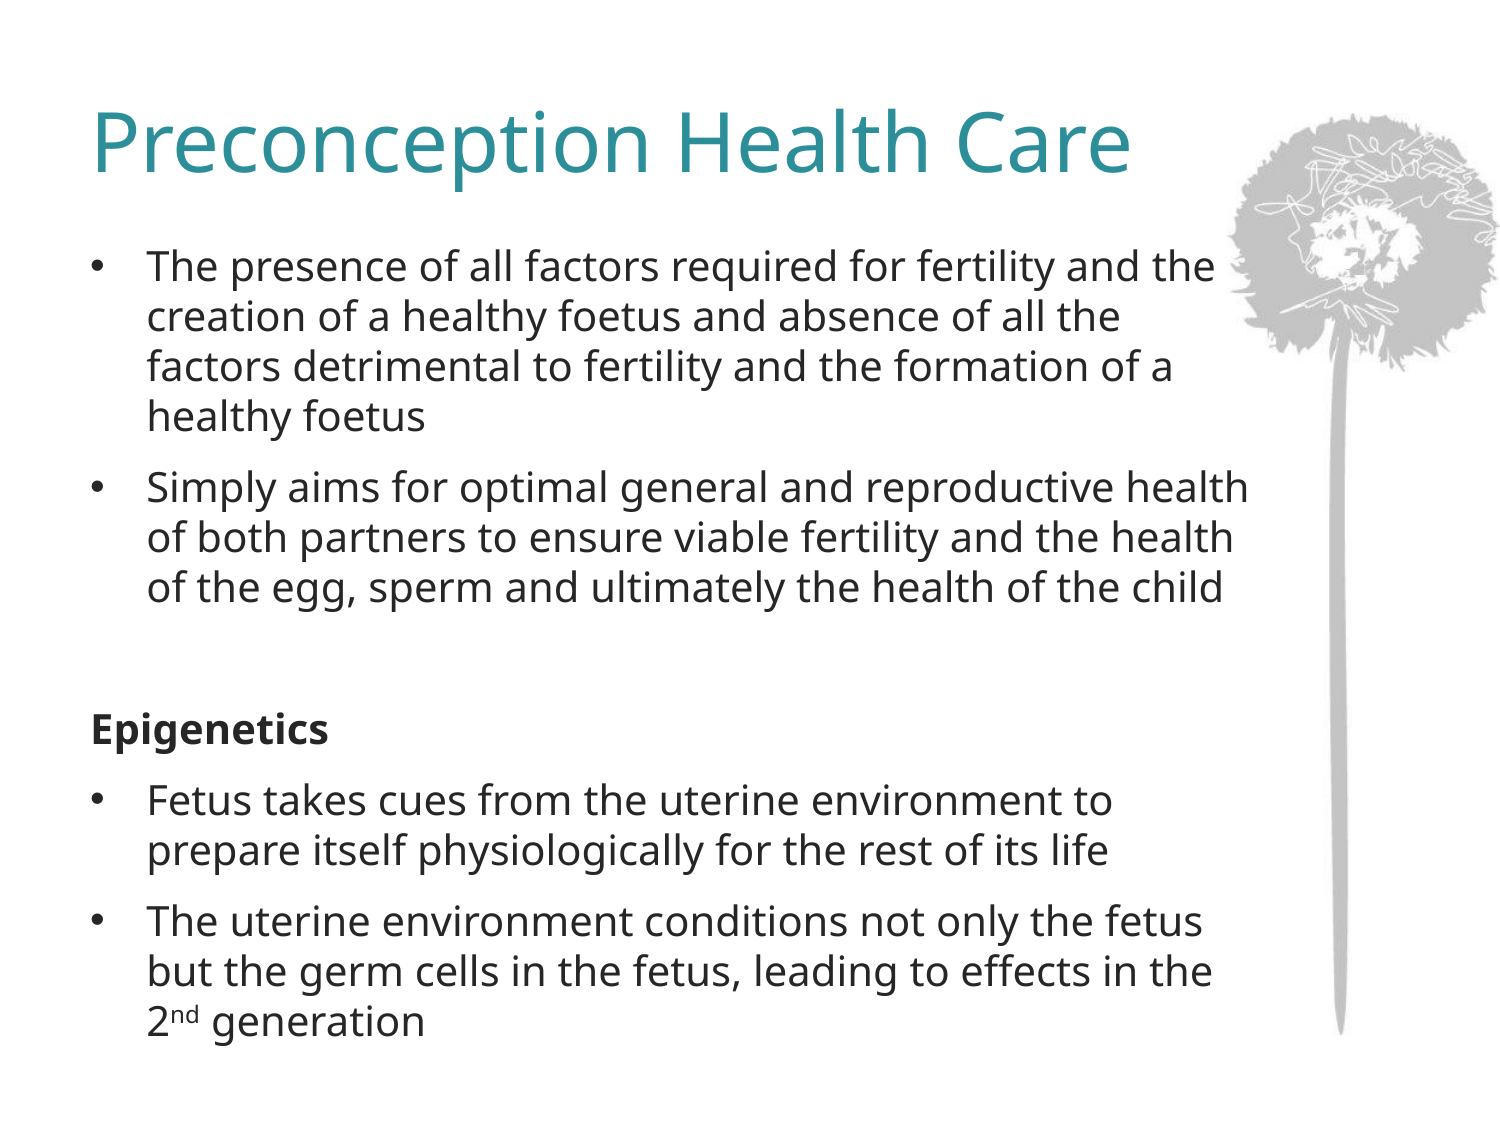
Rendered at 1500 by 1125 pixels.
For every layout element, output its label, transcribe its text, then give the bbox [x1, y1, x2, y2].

list The presence of all factors required for fertility and the creation of a healthy foetus and absence of all the factors detrimental to fertility and the formation of a healthy foetus Simply aims for optimal general and reproductive health of both partners to ensure viable fertility and the health of the egg, sperm and ultimately the health of the child Epigenetics Fetus takes cues from the uterine environment to prepare itself physiologically for the rest of its life The uterine environment conditions not only the fetus but the germ cells in the fetus, leading to effects in the 2nd generation [75, 232, 1282, 1083]
picture [1282, 113, 1500, 1035]
title Preconception Health Care [75, 45, 1425, 233]
